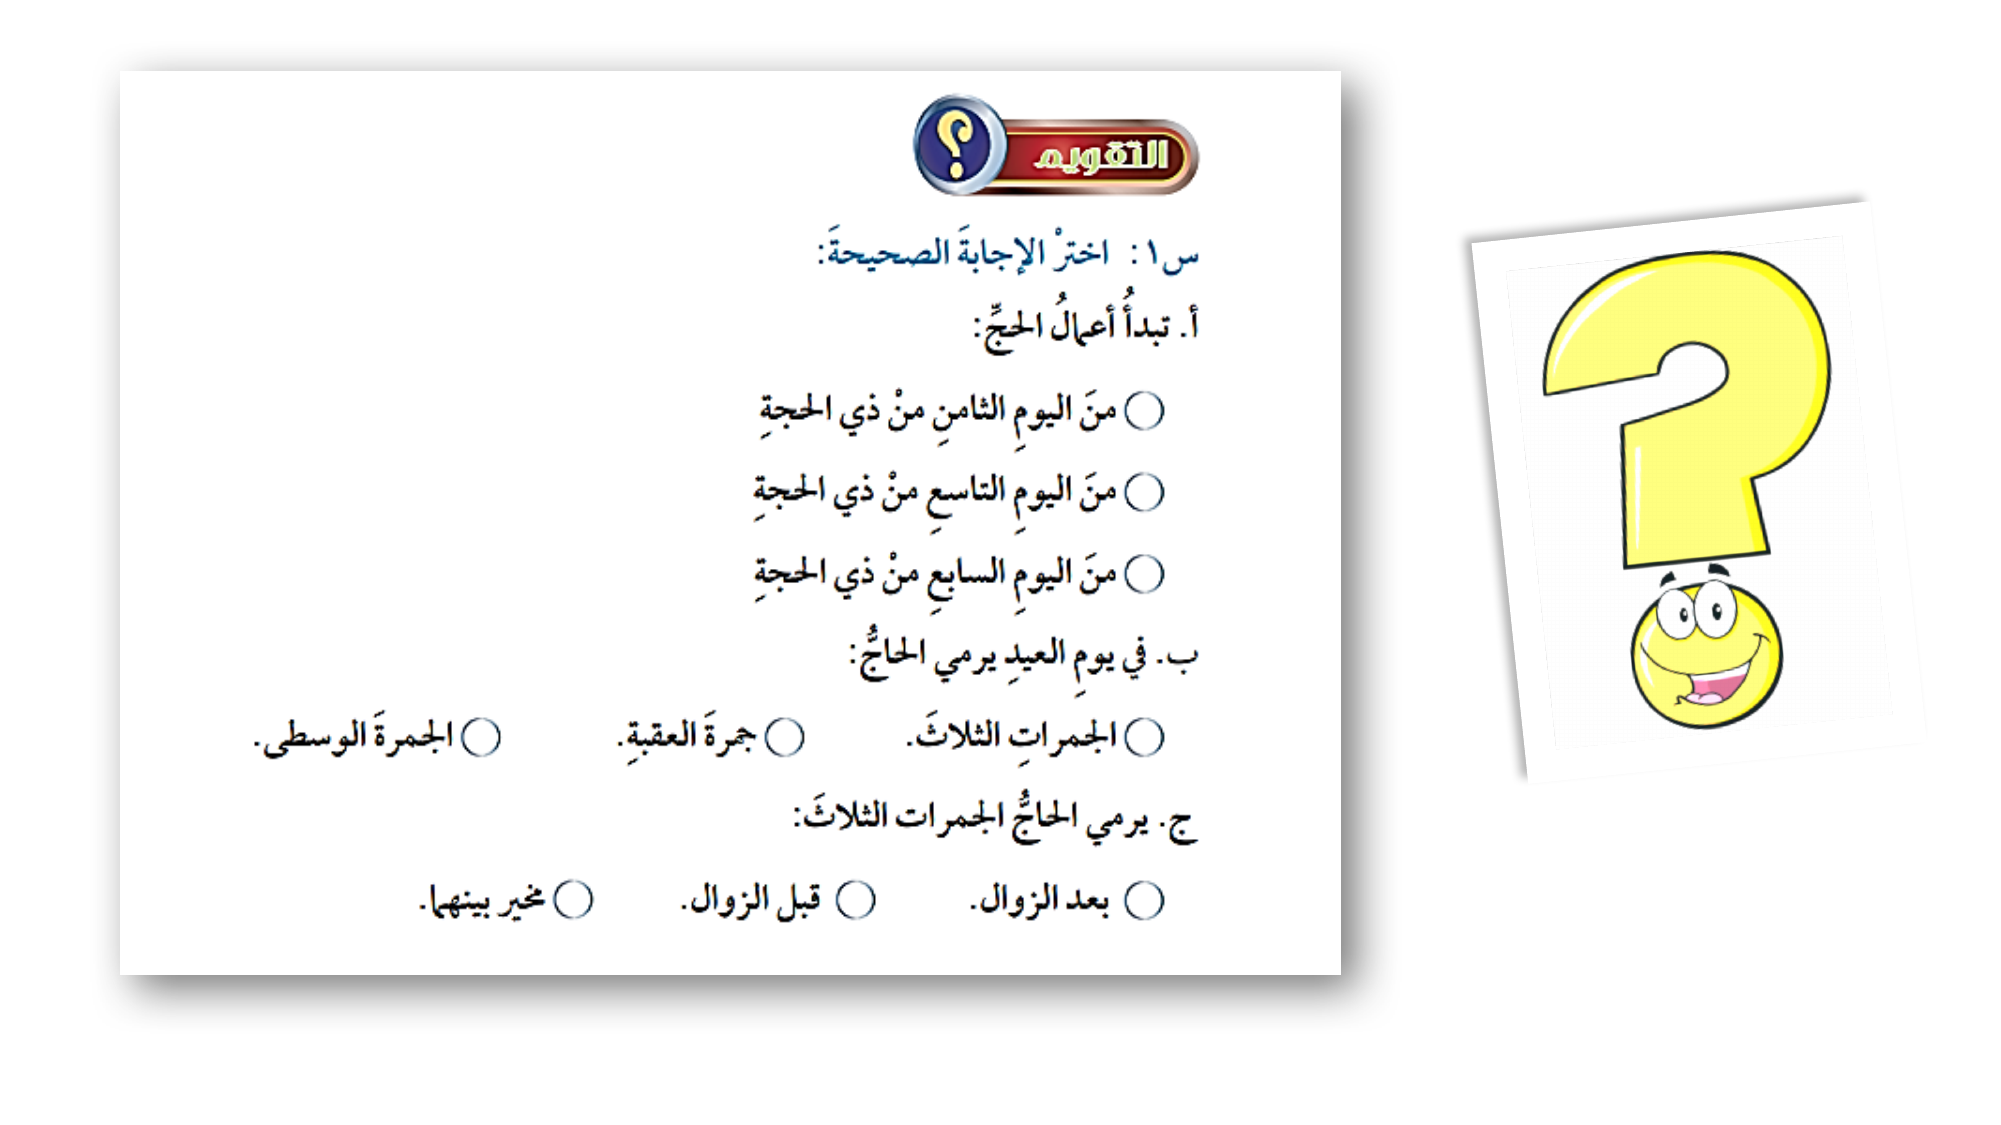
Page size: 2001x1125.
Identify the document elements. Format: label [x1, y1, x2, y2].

picture [1507, 236, 1892, 749]
picture [120, 71, 1341, 975]
